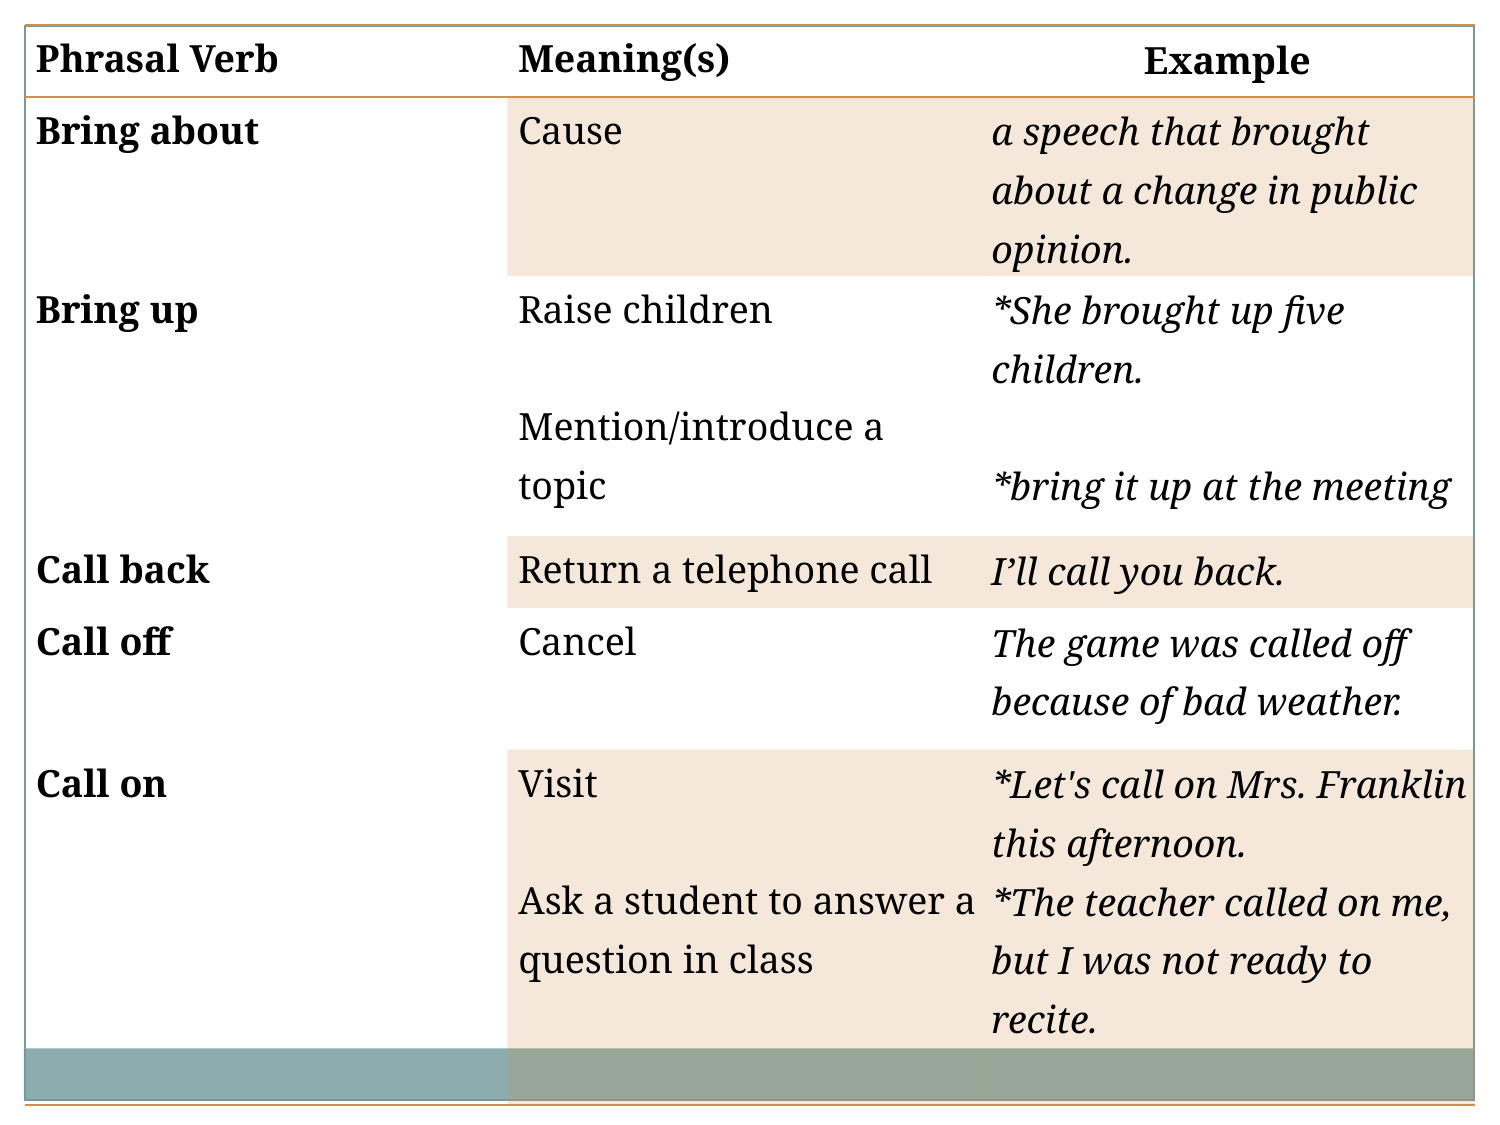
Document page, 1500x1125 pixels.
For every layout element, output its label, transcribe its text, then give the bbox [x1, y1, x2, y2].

table_cell Raise children Mention/introduce a topic [507, 276, 990, 536]
table_cell The game was called off because of bad weather. [990, 608, 1475, 750]
table_cell *Let's call on Mrs. Franklin this afternoon. *The teacher called on me, but I was not ready to recite. [990, 750, 1475, 1104]
table_header Example [990, 26, 1475, 96]
table_cell Return a telephone call [507, 536, 990, 608]
table_header Phrasal Verb [25, 26, 507, 96]
table_cell Bring about [25, 98, 507, 276]
table_cell Call on [25, 750, 507, 1104]
table_cell *She brought up five children. *bring it up at the meeting [990, 276, 1475, 536]
table_cell Cancel [507, 608, 990, 750]
table_cell Bring up [25, 276, 507, 536]
table_cell Cause [507, 98, 990, 276]
table_cell I’ll call you back. [990, 536, 1475, 608]
table_cell Call back [25, 536, 507, 608]
table_header Meaning(s) [507, 26, 990, 96]
table_cell Visit Ask a student to answer a question in class [507, 750, 990, 1104]
table_cell Call off [25, 608, 507, 750]
table_cell a speech that brought about a change in public opinion. [990, 98, 1475, 276]
